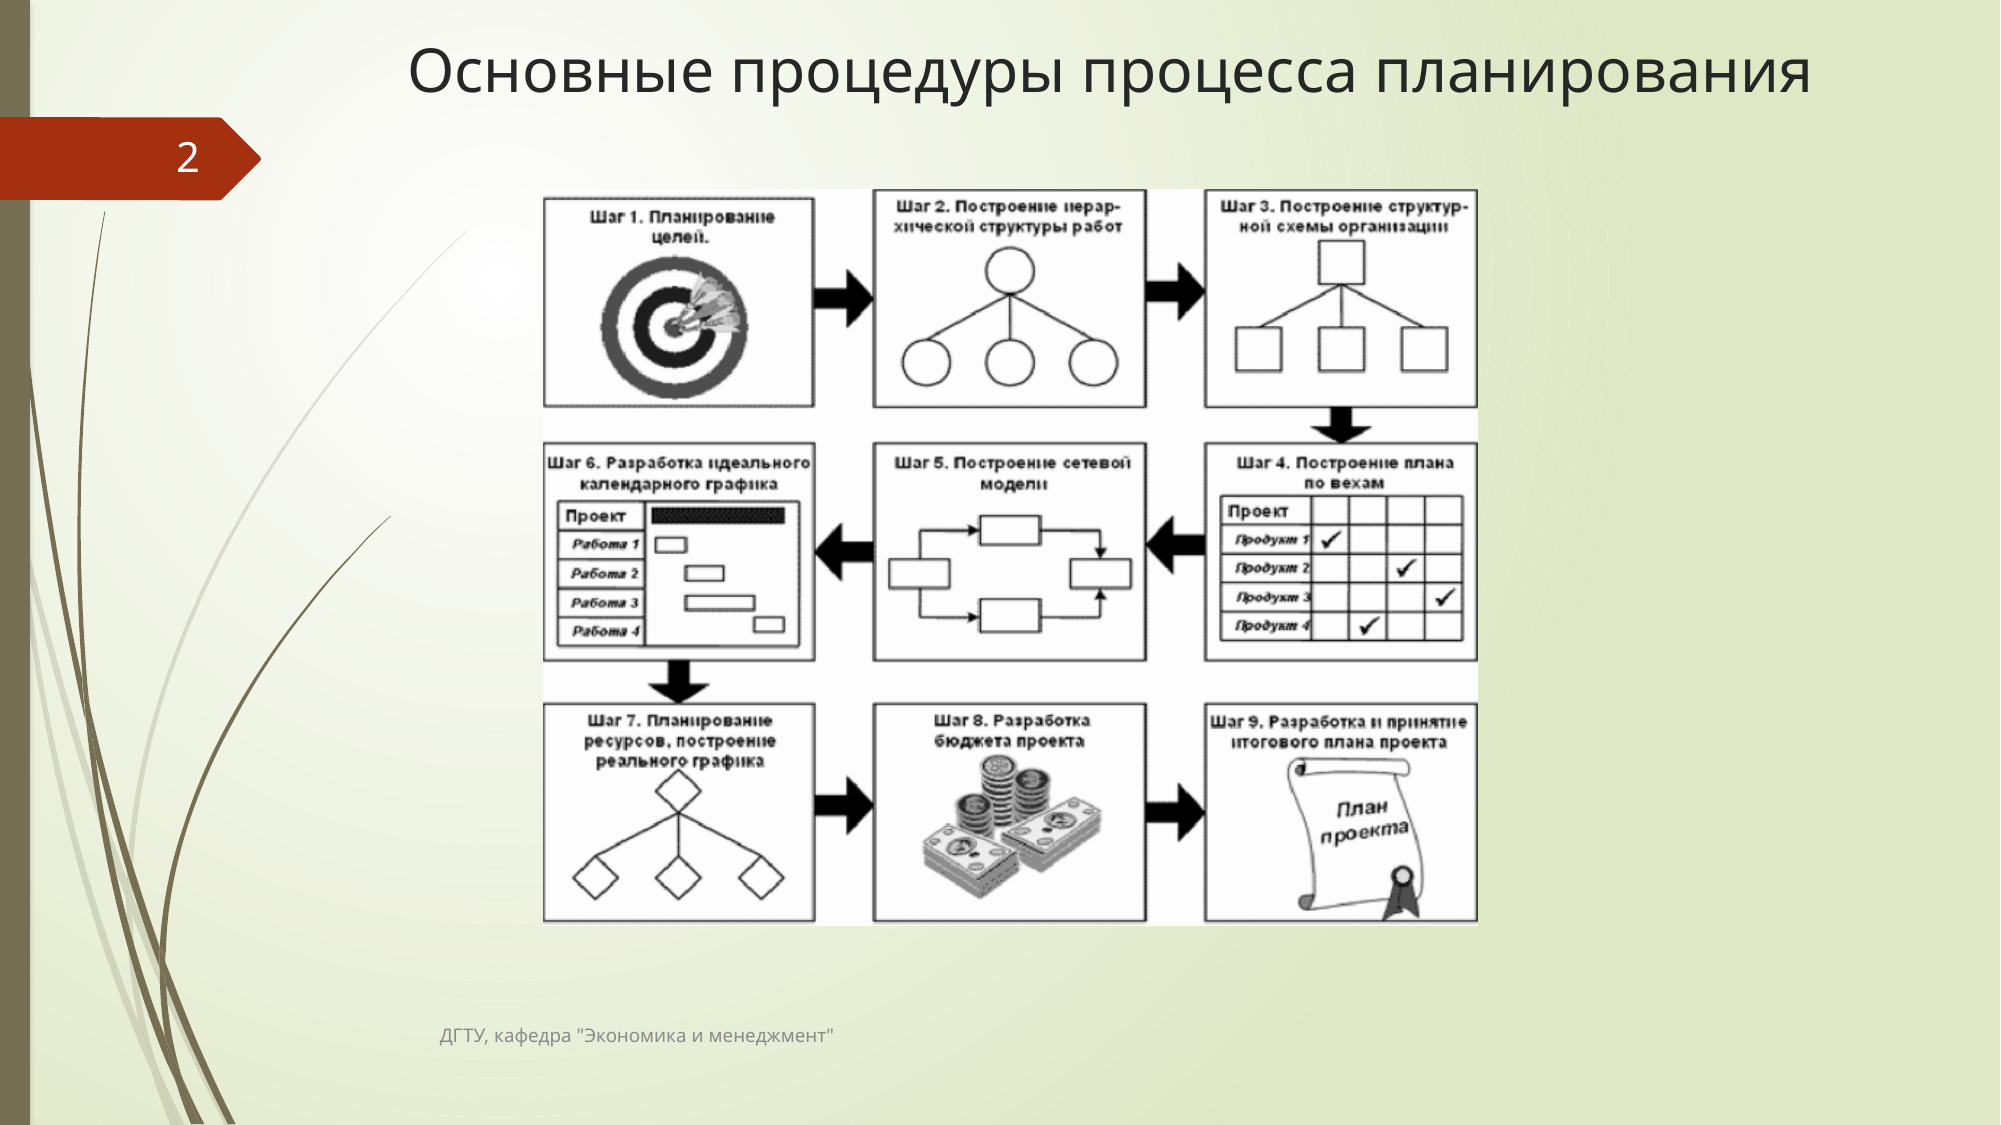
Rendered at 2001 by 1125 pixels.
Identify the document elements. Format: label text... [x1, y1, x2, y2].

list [543, 188, 1479, 926]
footer ДГТУ, кафедра "Экономика и менеджмент" [424, 1006, 1675, 1067]
slide_number 2 [87, 129, 216, 190]
title Основные процедуры процесса планирования [392, 24, 1855, 235]
